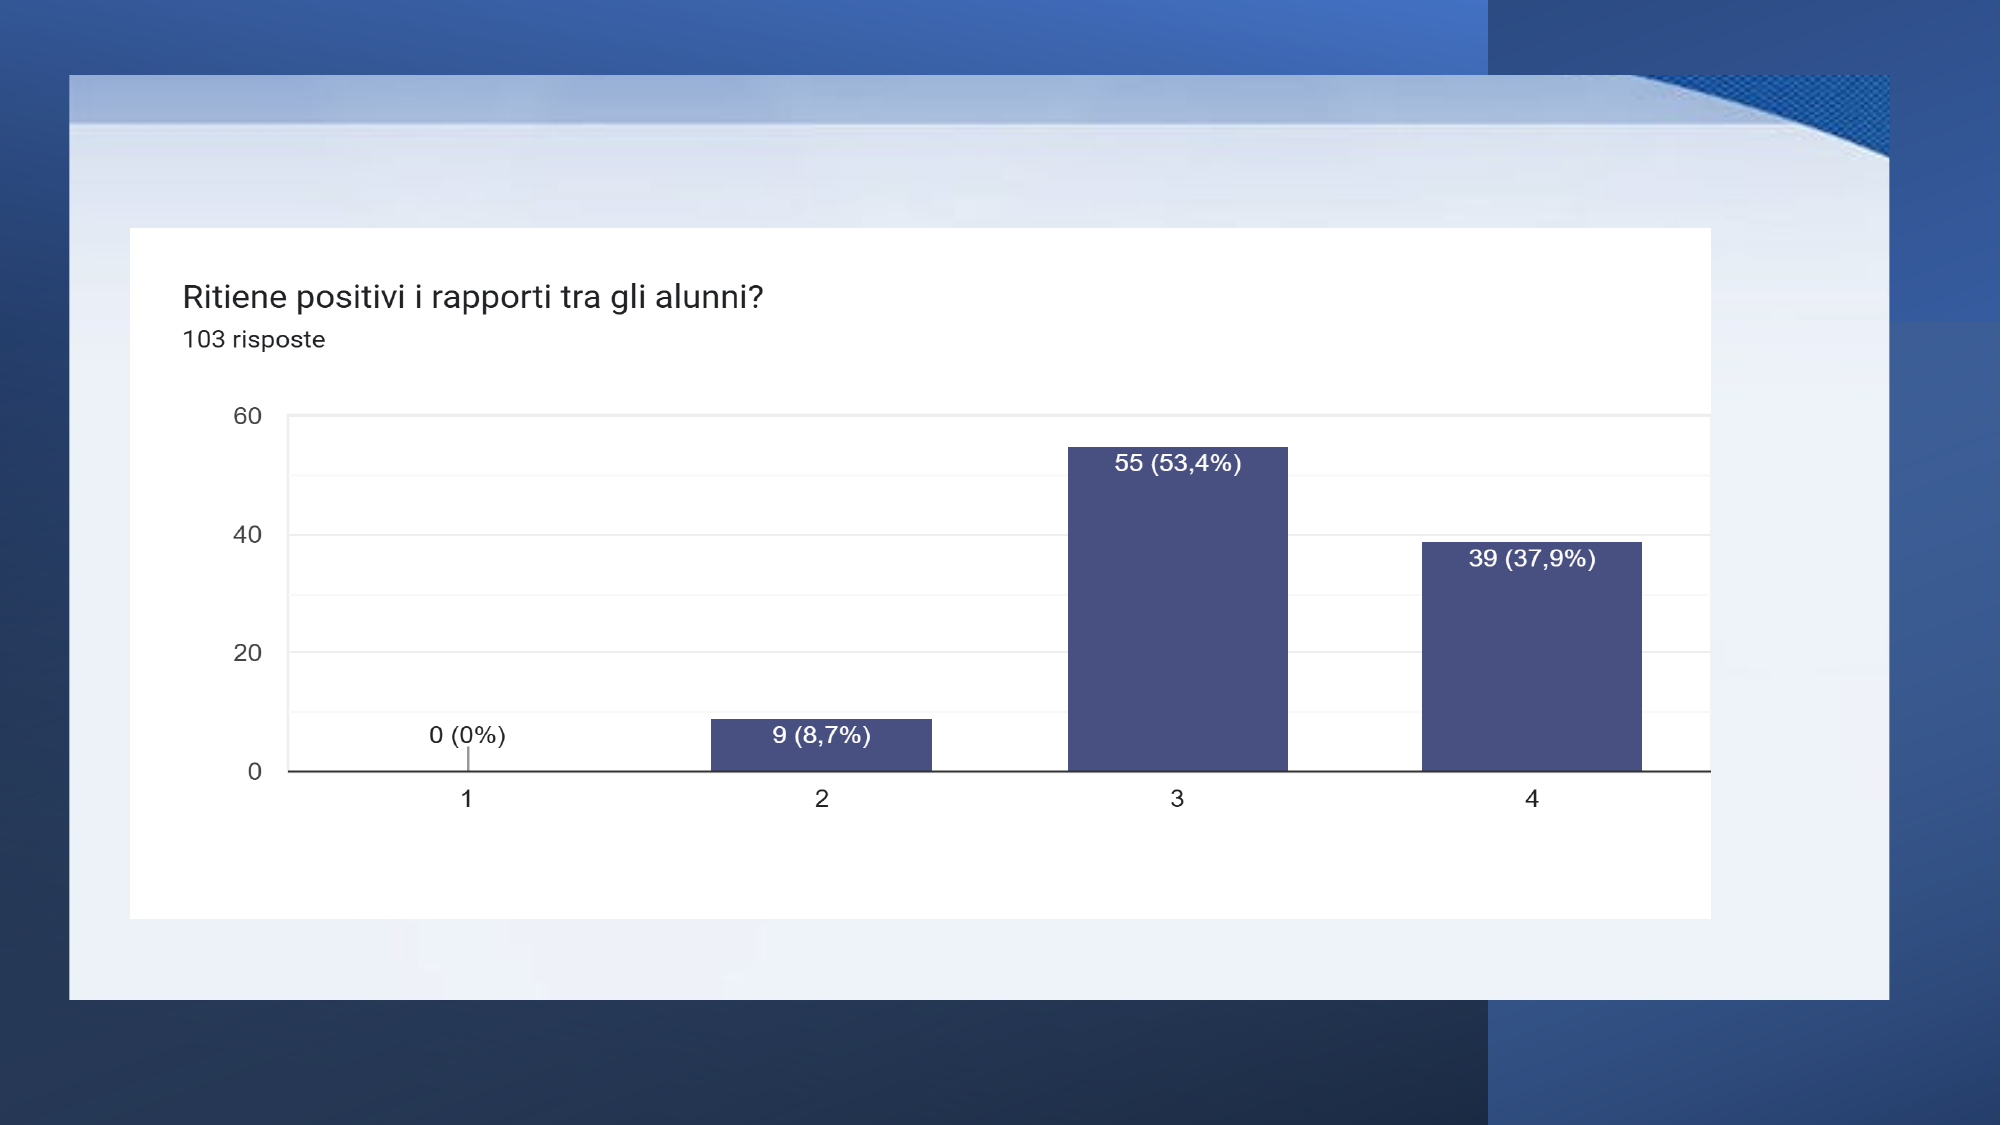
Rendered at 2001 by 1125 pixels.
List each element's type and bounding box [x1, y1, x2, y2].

picture [69, 75, 1890, 1000]
text_box [0, 0, 1489, 321]
text_box [1489, 0, 2000, 321]
text_box [0, 321, 2000, 1125]
